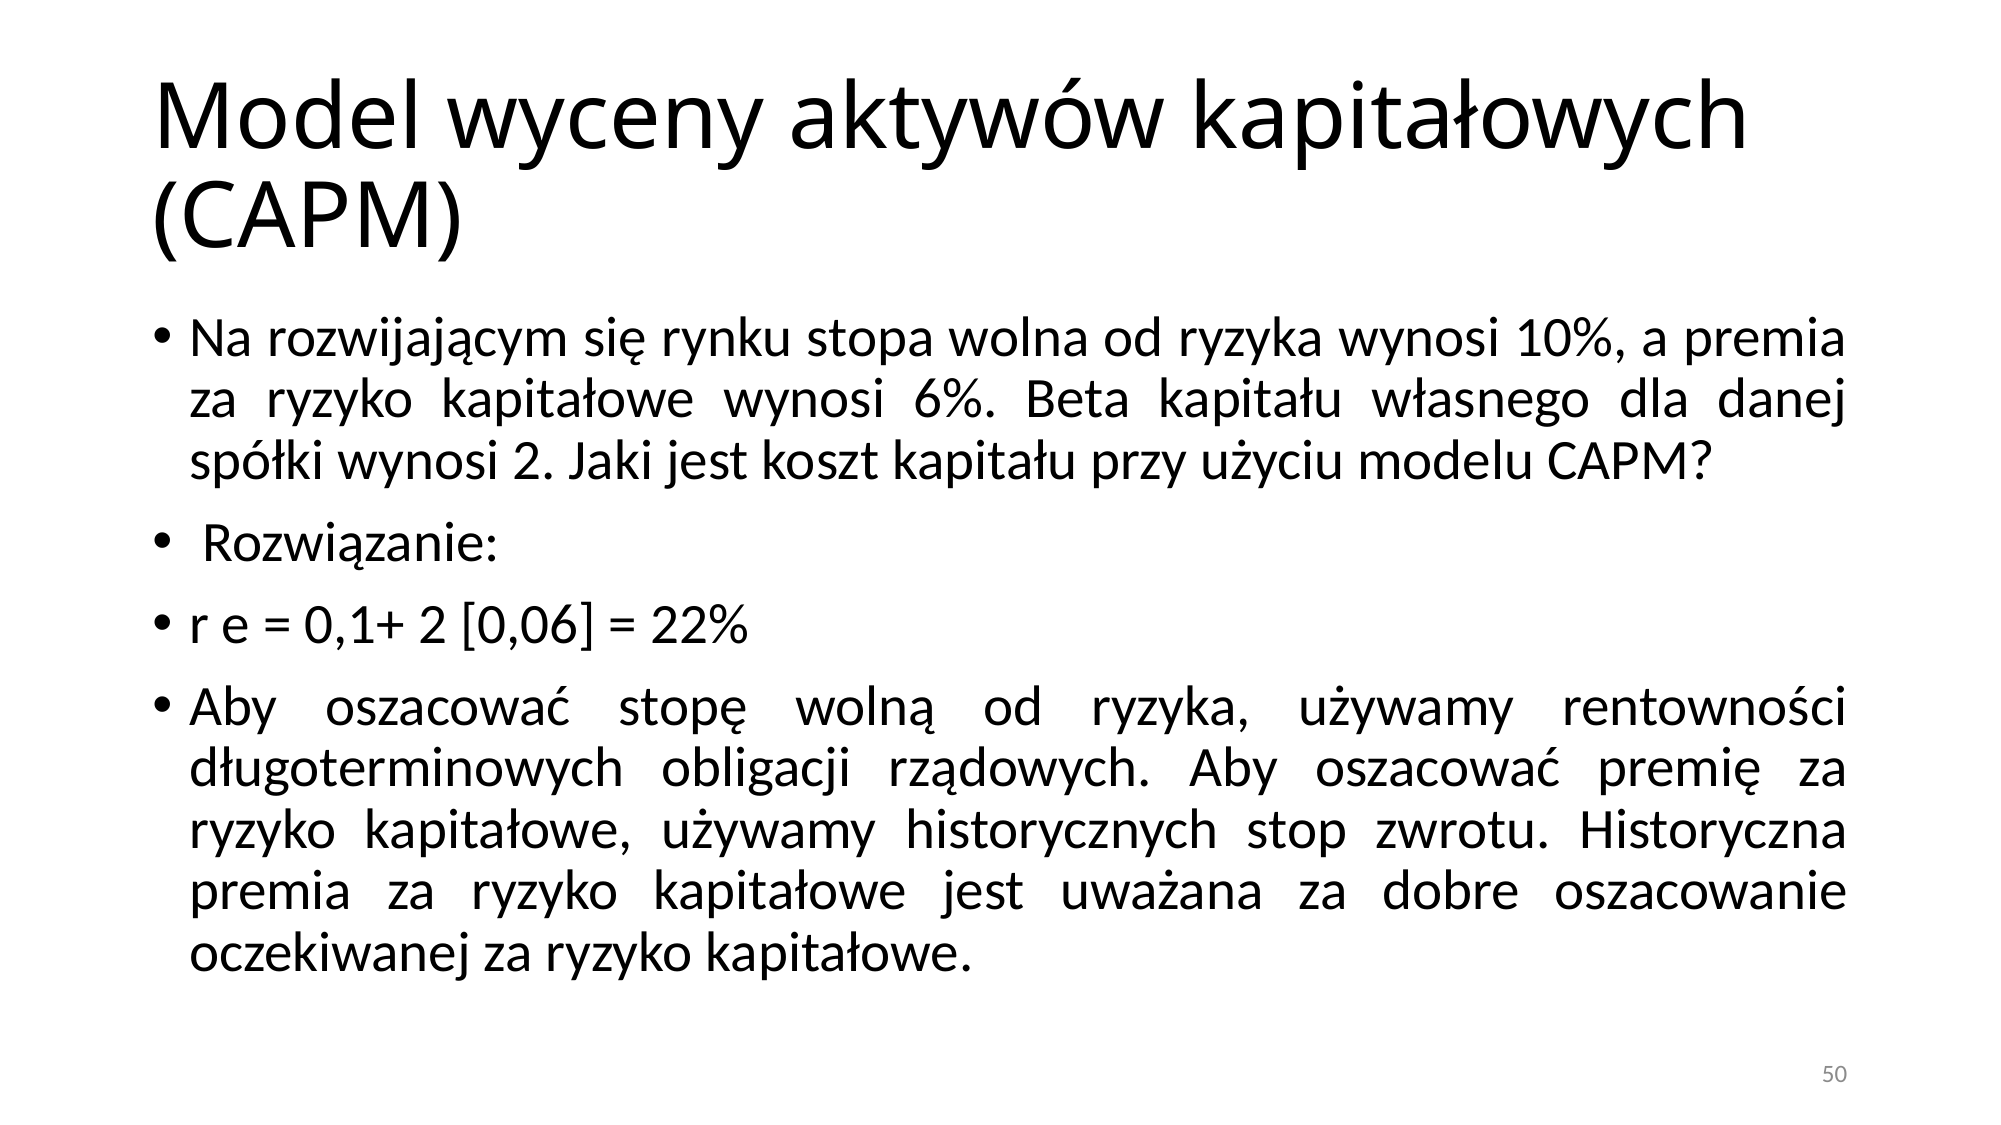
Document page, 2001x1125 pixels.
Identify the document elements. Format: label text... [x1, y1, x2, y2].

list Na rozwijającym się rynku stopa wolna od ryzyka wynosi 10%, a premia za ryzyko kapitałowe wynosi 6%. Beta kapitału własnego dla danej spółki wynosi 2. Jaki jest koszt kapitału przy użyciu modelu CAPM? Rozwiązanie: r e = 0,1+ 2 [0,06] = 22% Aby oszacować stopę wolną od ryzyka, używamy rentowności długoterminowych obligacji rządowych. Aby oszacować premię za ryzyko kapitałowe, używamy historycznych stop zwrotu. Historyczna premia za ryzyko kapitałowe jest uważana za dobre oszacowanie oczekiwanej za ryzyko kapitałowe. [137, 299, 1863, 1014]
slide_number 50 [1412, 1042, 1863, 1103]
title Model wyceny aktywów kapitałowych (CAPM) [137, 59, 1863, 278]
